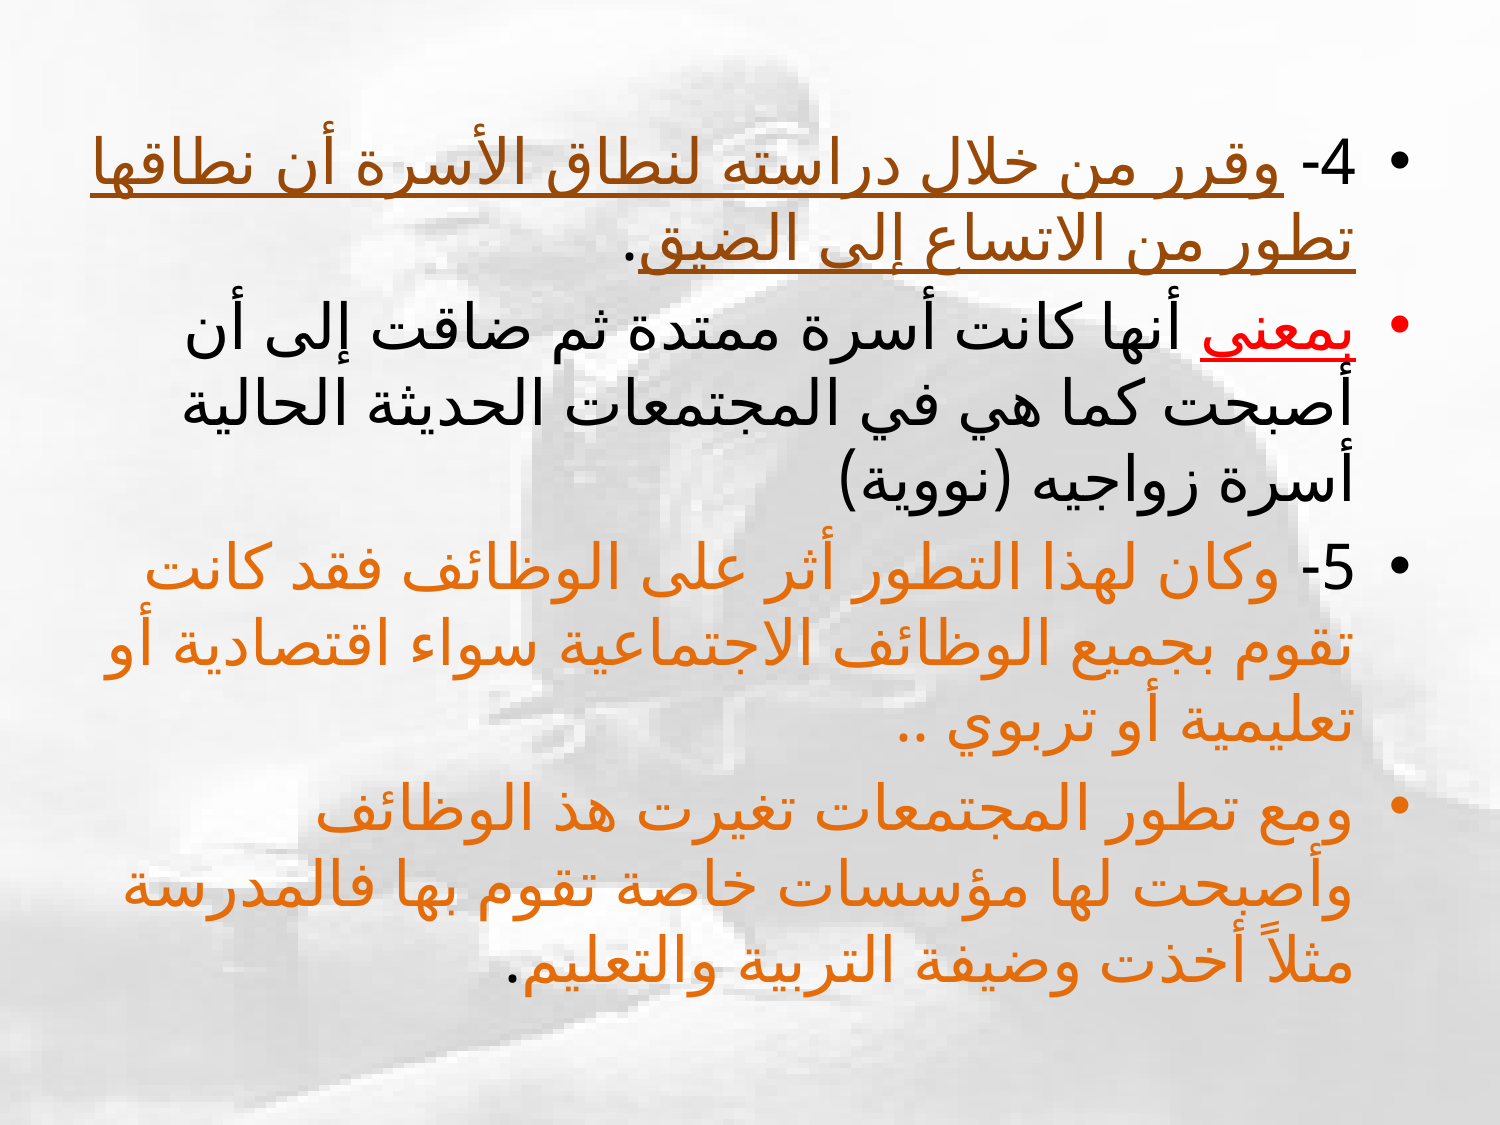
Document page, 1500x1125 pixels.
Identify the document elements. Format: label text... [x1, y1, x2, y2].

list 4- وقرر من خلال دراسته لنطاق الأسرة أن نطاقها تطور من الاتساع إلى الضيق. بمعنى أنها كانت أسرة ممتدة ثم ضاقت إلى أن أصبحت كما هي في المجتمعات الحديثة الحالية أسرة زواجيه (نووية) 5- وكان لهذا التطور أثر على الوظائف فقد كانت تقوم بجميع الوظائف الاجتماعية سواء اقتصادية أو تعليمية أو تربوي .. ومع تطور المجتمعات تغيرت هذ الوظائف وأصبحت لها مؤسسات خاصة تقوم بها فالمدرسة مثلاً أخذت وضيفة التربية والتعليم. [75, 113, 1425, 1005]
